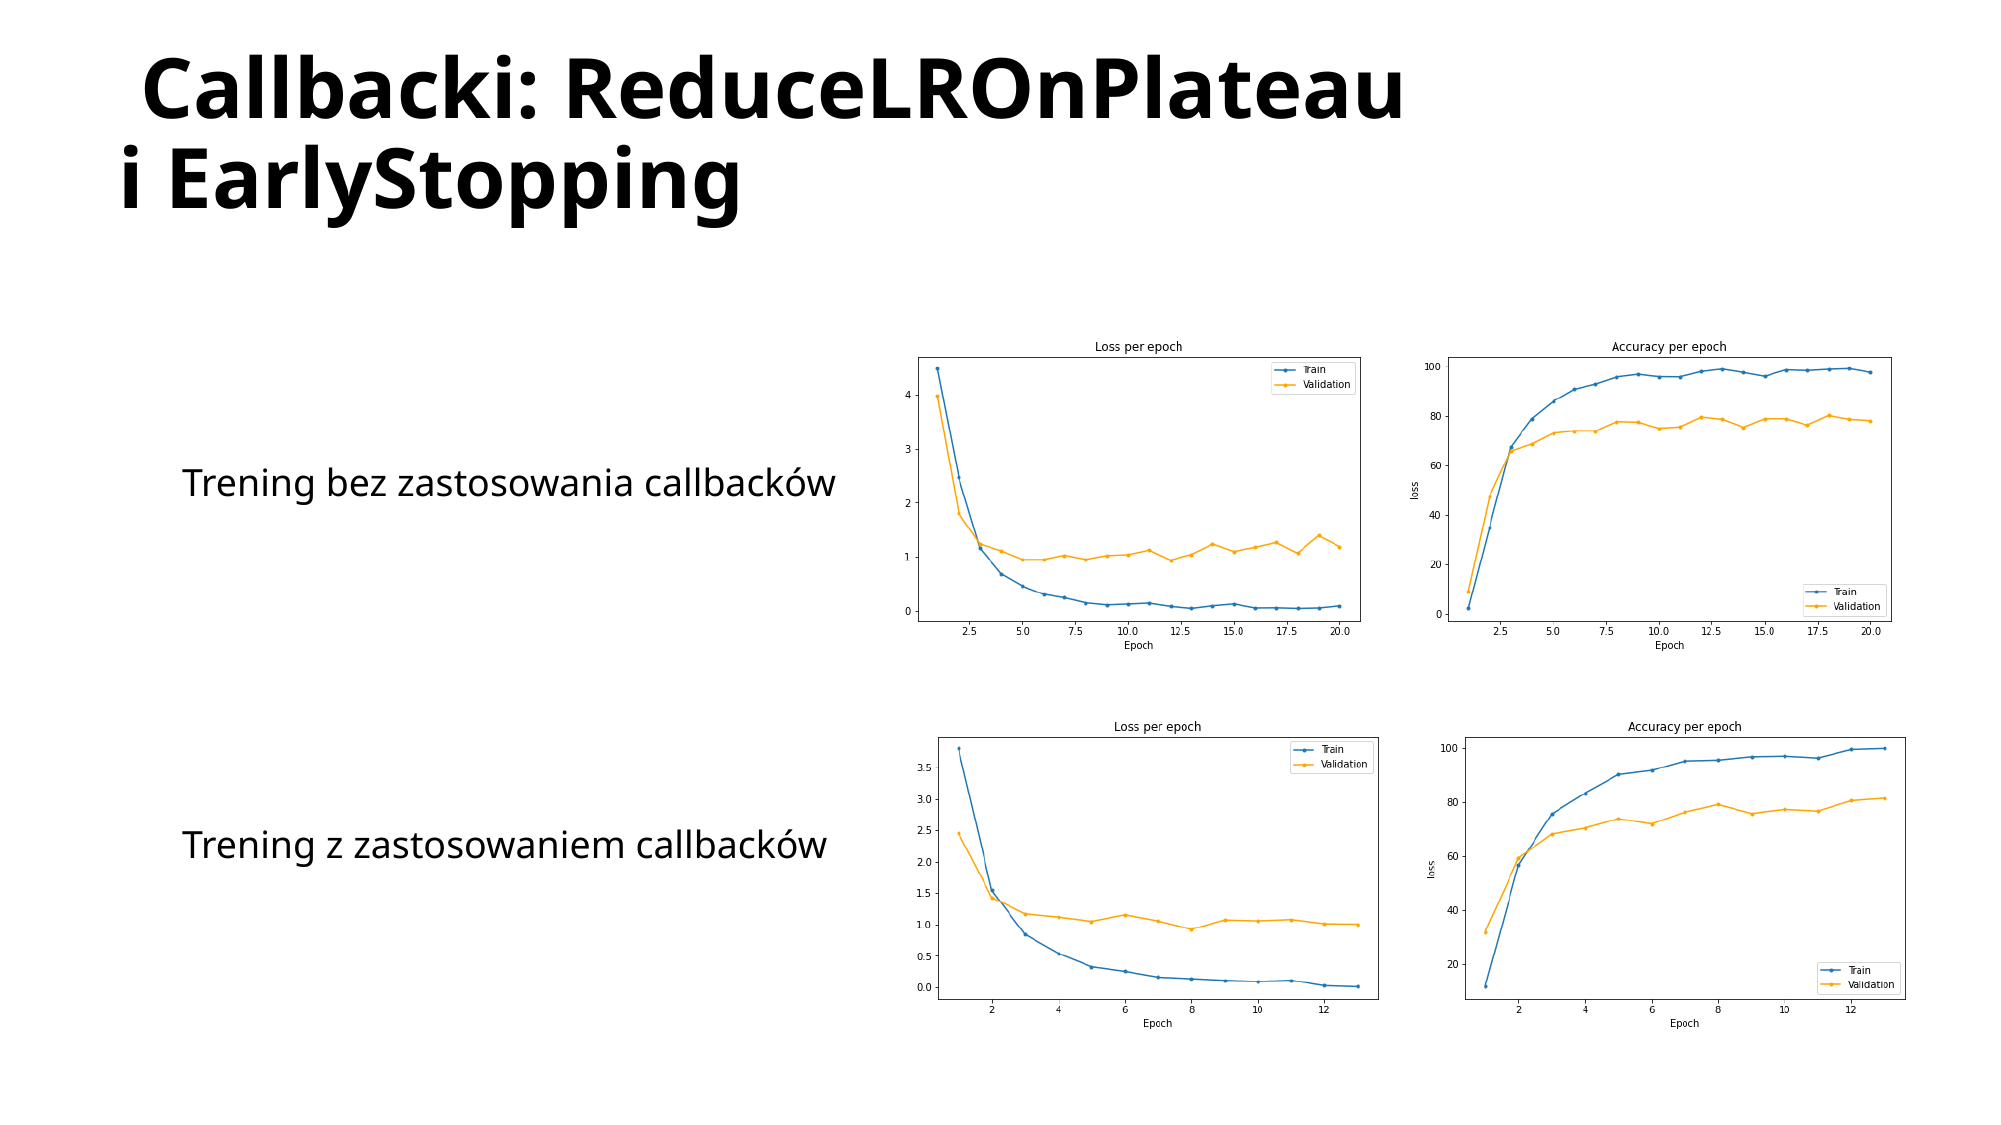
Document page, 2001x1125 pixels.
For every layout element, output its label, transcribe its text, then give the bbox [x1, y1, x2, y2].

text_box Trening z zastosowaniem callbacków [167, 813, 908, 874]
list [896, 333, 1898, 658]
list Callbacki: ReduceLROnPlateau i EarlyStopping [103, 98, 1953, 234]
text_box Trening bez zastosowania callbacków [167, 451, 896, 512]
picture [908, 713, 1910, 1035]
